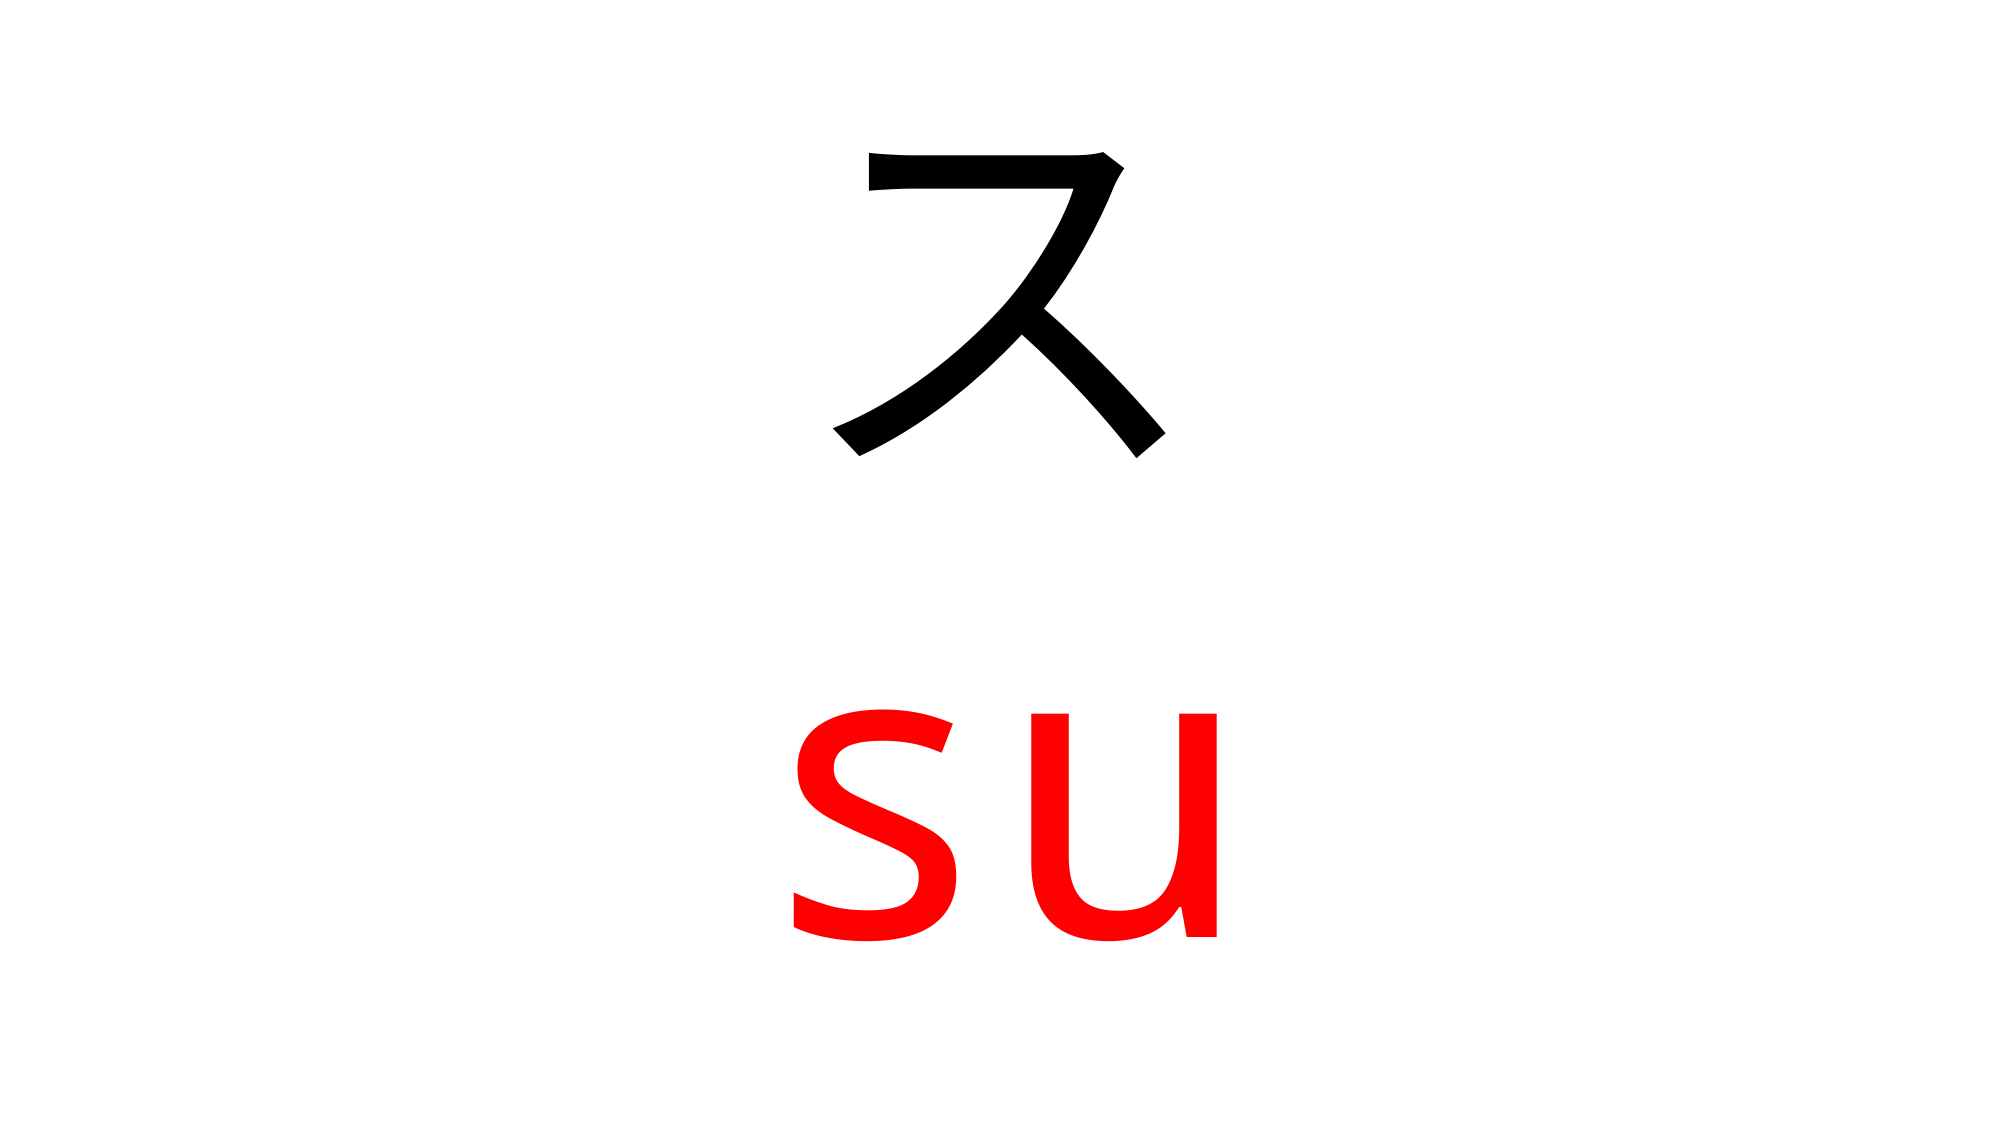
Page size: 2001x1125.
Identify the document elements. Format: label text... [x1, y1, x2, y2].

text_box su [249, 562, 1750, 1036]
title ス [249, 71, 1750, 545]
